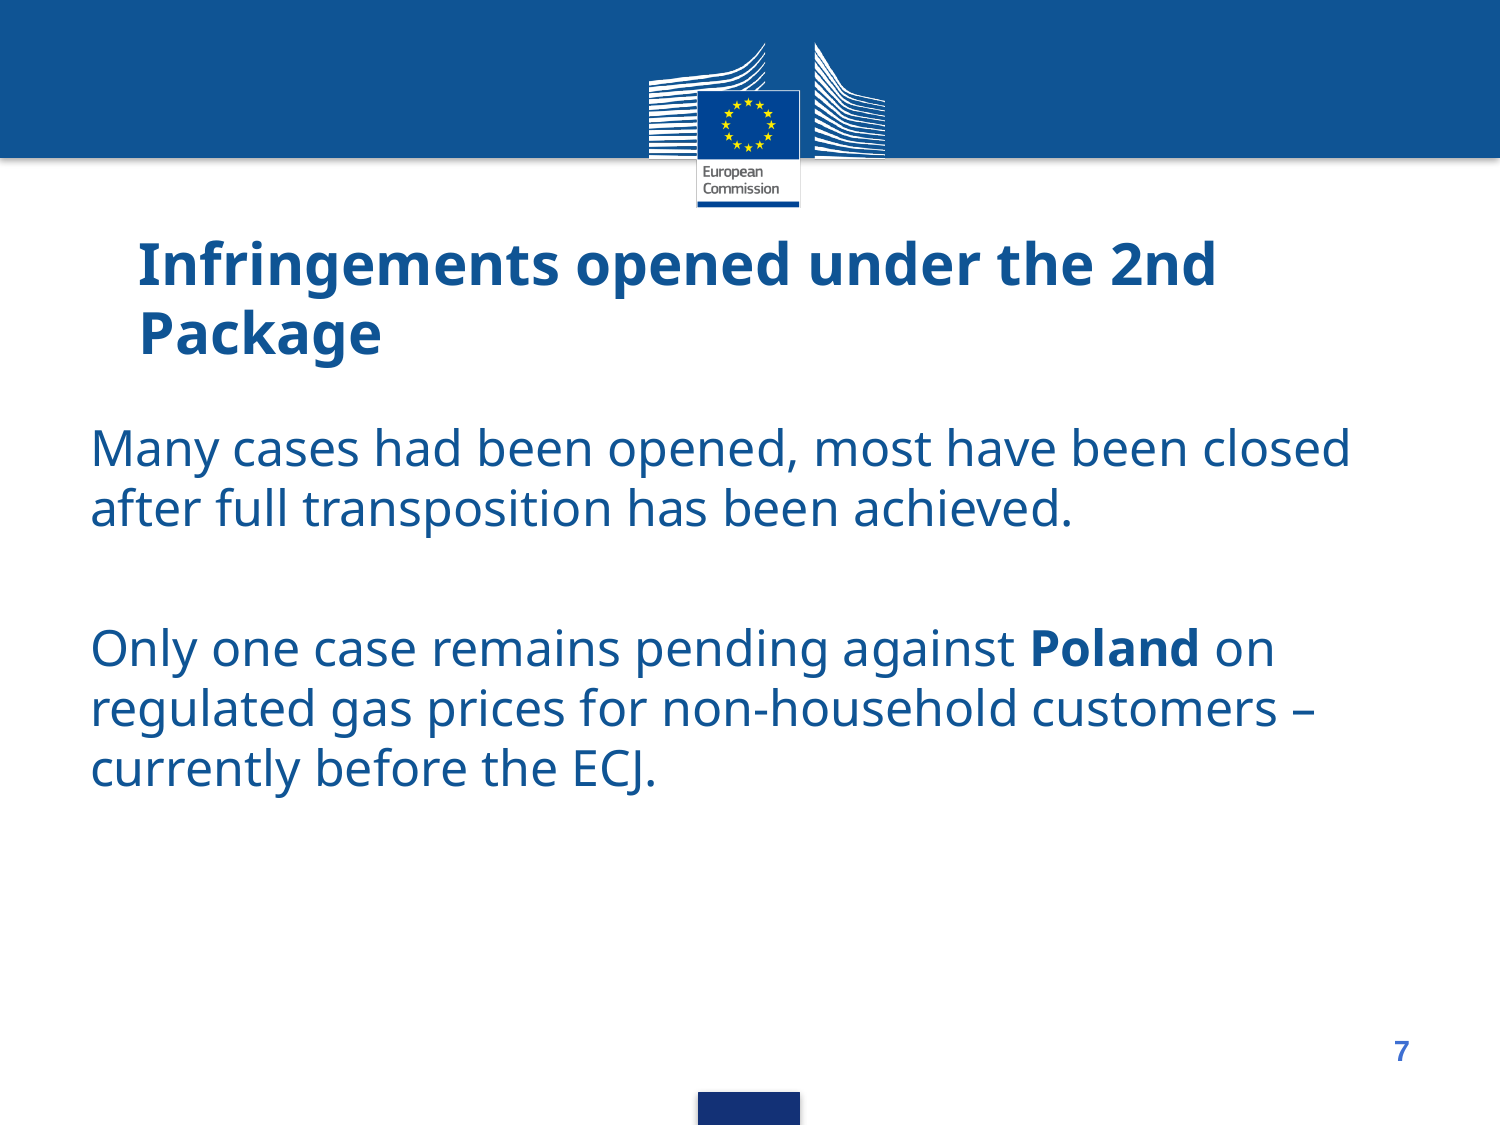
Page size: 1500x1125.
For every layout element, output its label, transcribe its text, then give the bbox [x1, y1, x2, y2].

slide_number 7 [1074, 1024, 1425, 1103]
list Many cases had been opened, most have been closed after full transposition has been achieved. Only one case remains pending against Poland on regulated gas prices for non-household customers – currently before the ECJ. [75, 408, 1425, 988]
title Infringements opened under the 2nd Package [64, 219, 1415, 374]
picture [649, 42, 885, 208]
